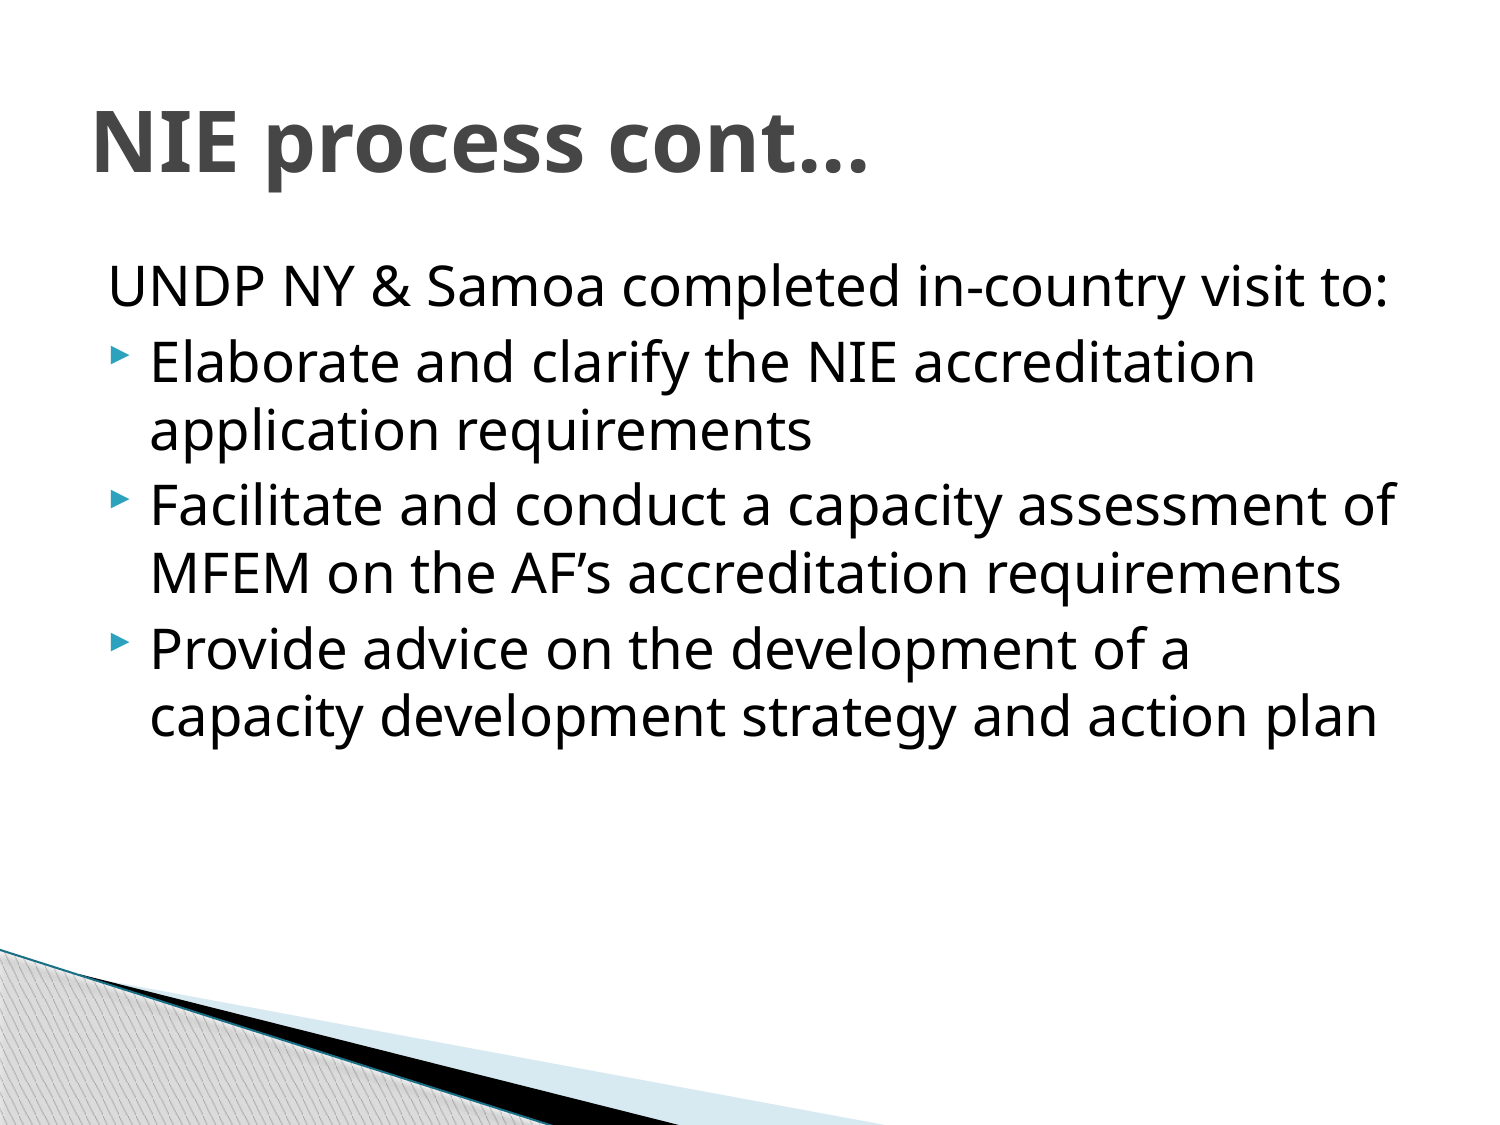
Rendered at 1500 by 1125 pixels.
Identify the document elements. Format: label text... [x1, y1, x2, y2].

list UNDP NY & Samoa completed in-country visit to: Elaborate and clarify the NIE accreditation application requirements Facilitate and conduct a capacity assessment of MFEM on the AF’s accreditation requirements Provide advice on the development of a capacity development strategy and action plan [75, 243, 1425, 986]
title NIE process cont... [75, 45, 1425, 233]
